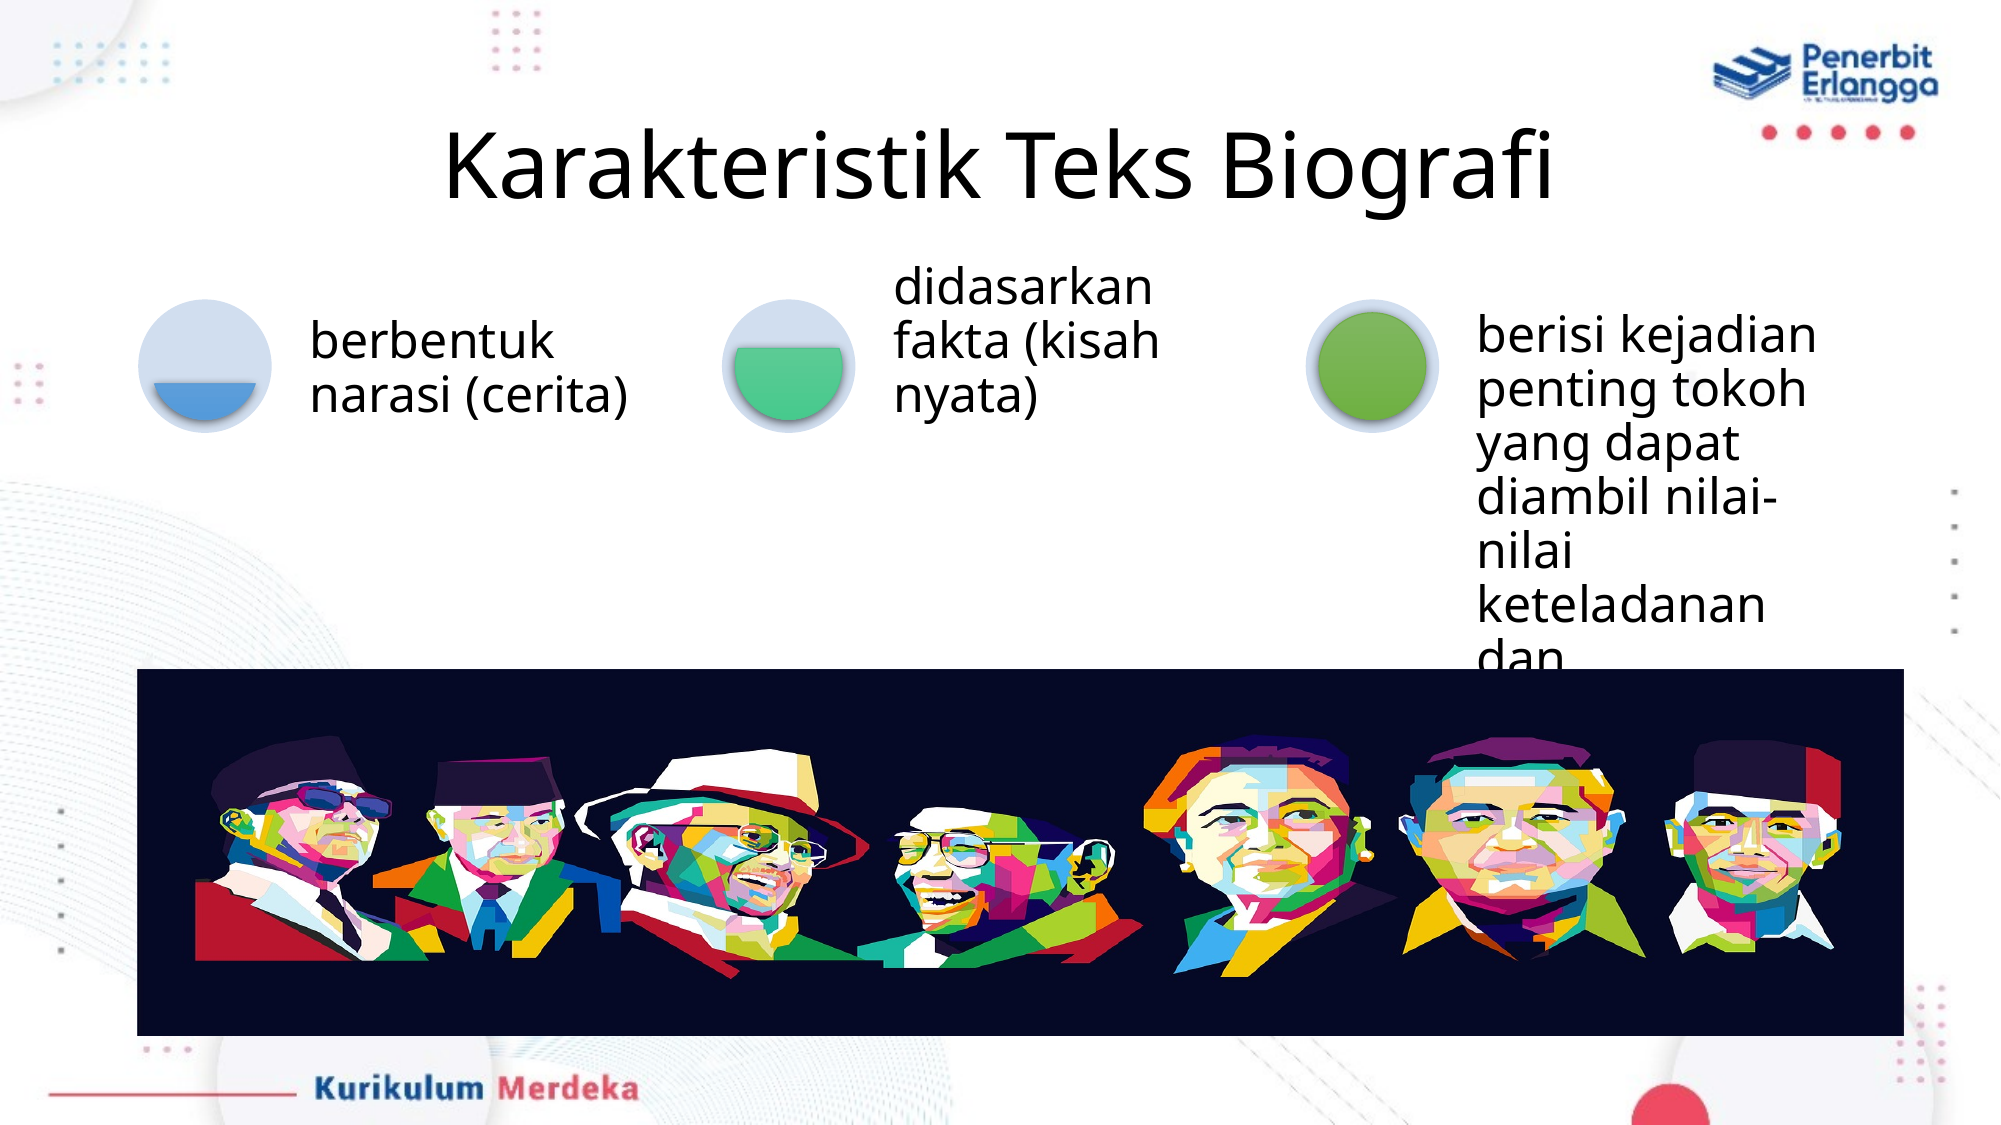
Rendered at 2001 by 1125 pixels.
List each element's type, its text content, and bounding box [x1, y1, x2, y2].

picture [0, 0, 2001, 1125]
title Karakteristik Teks Biografi [137, 59, 1863, 278]
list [137, 299, 1863, 669]
